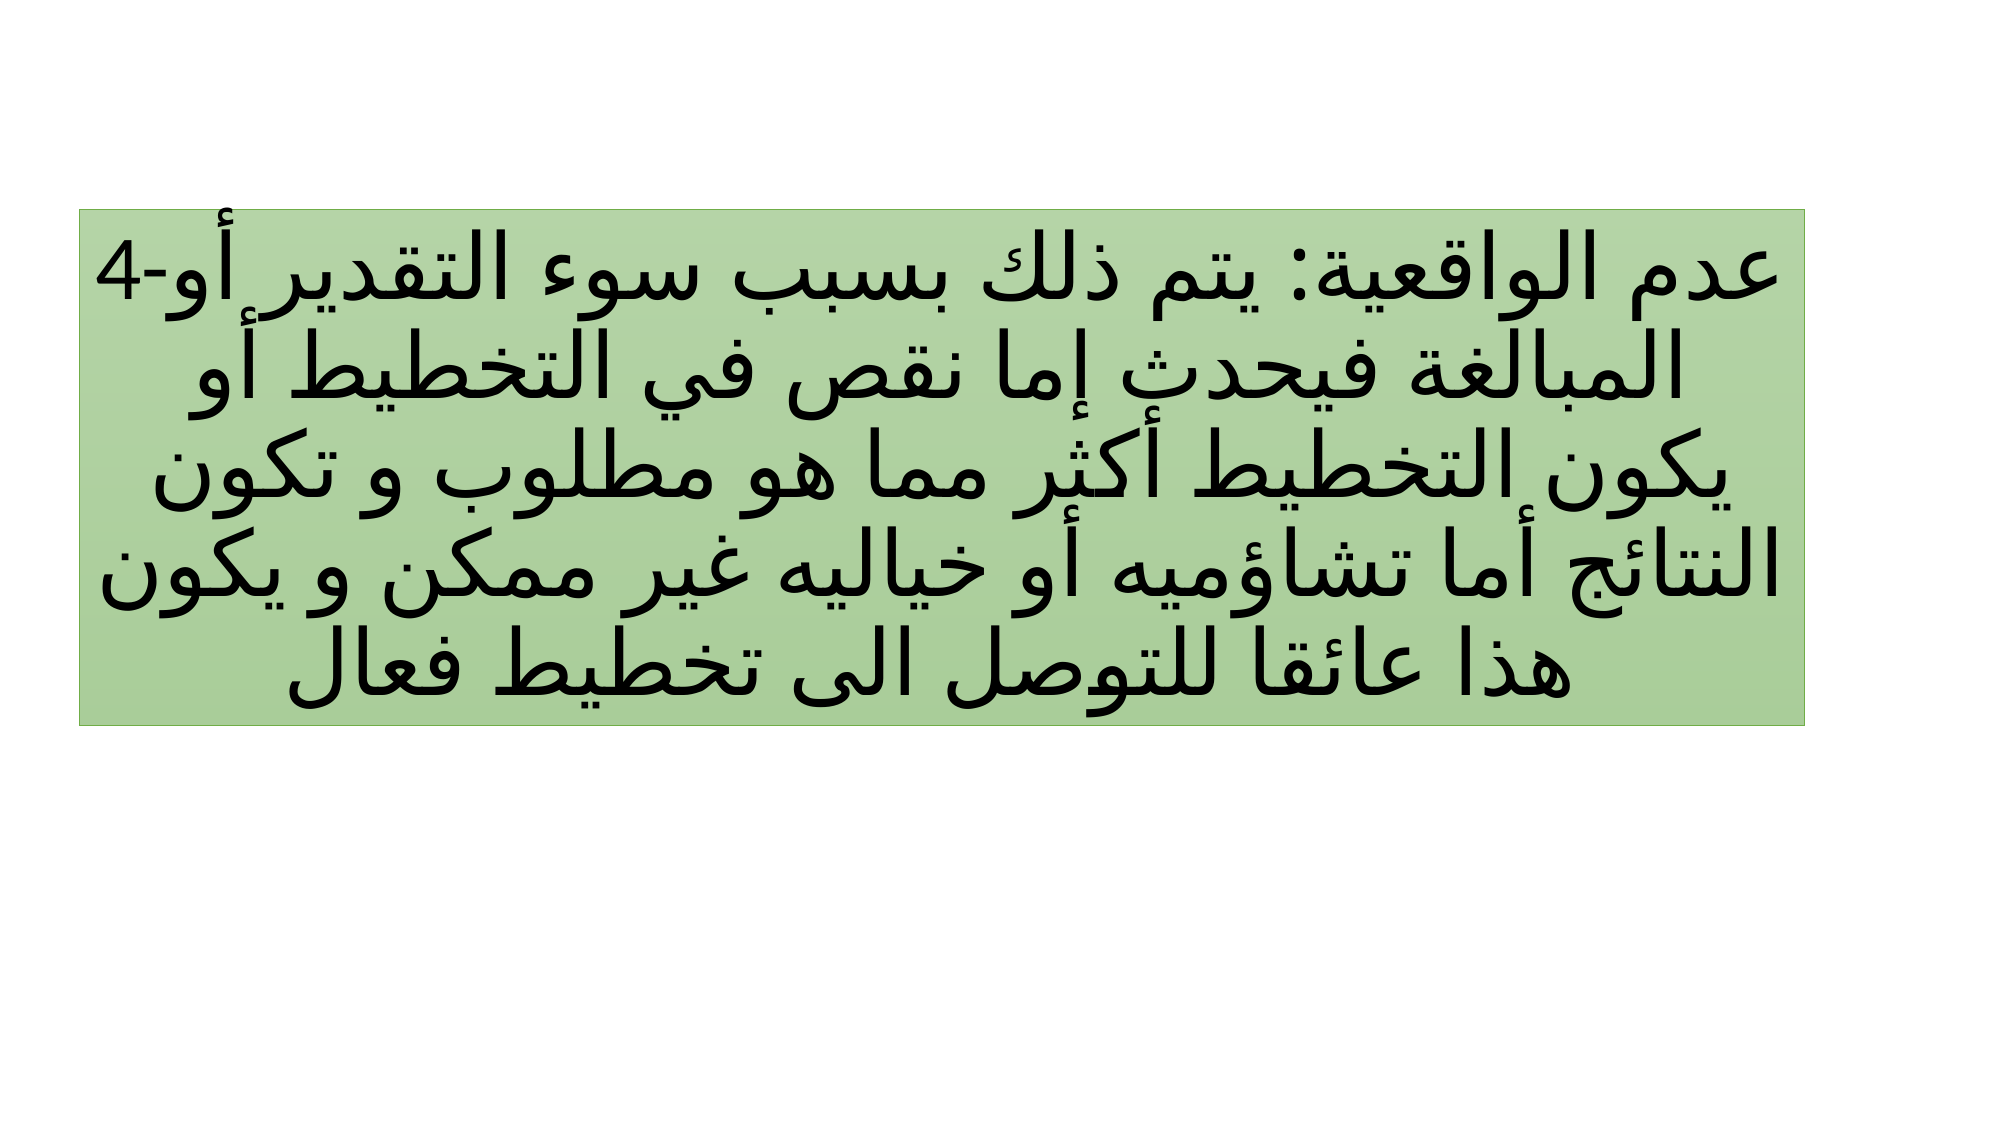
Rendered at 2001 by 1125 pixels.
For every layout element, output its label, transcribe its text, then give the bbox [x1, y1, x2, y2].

title 4-عدم الواقعية: يتم ذلك بسبب سوء التقدير أو المبالغة فيحدث إما نقص في التخطيط أو يكون التخطيط أكثر مما هو مطلوب و تكون النتائج أما تشاؤميه أو خياليه غير ممكن و يكون هذا عائقا للتوصل الى تخطيط فعال [79, 209, 1805, 726]
